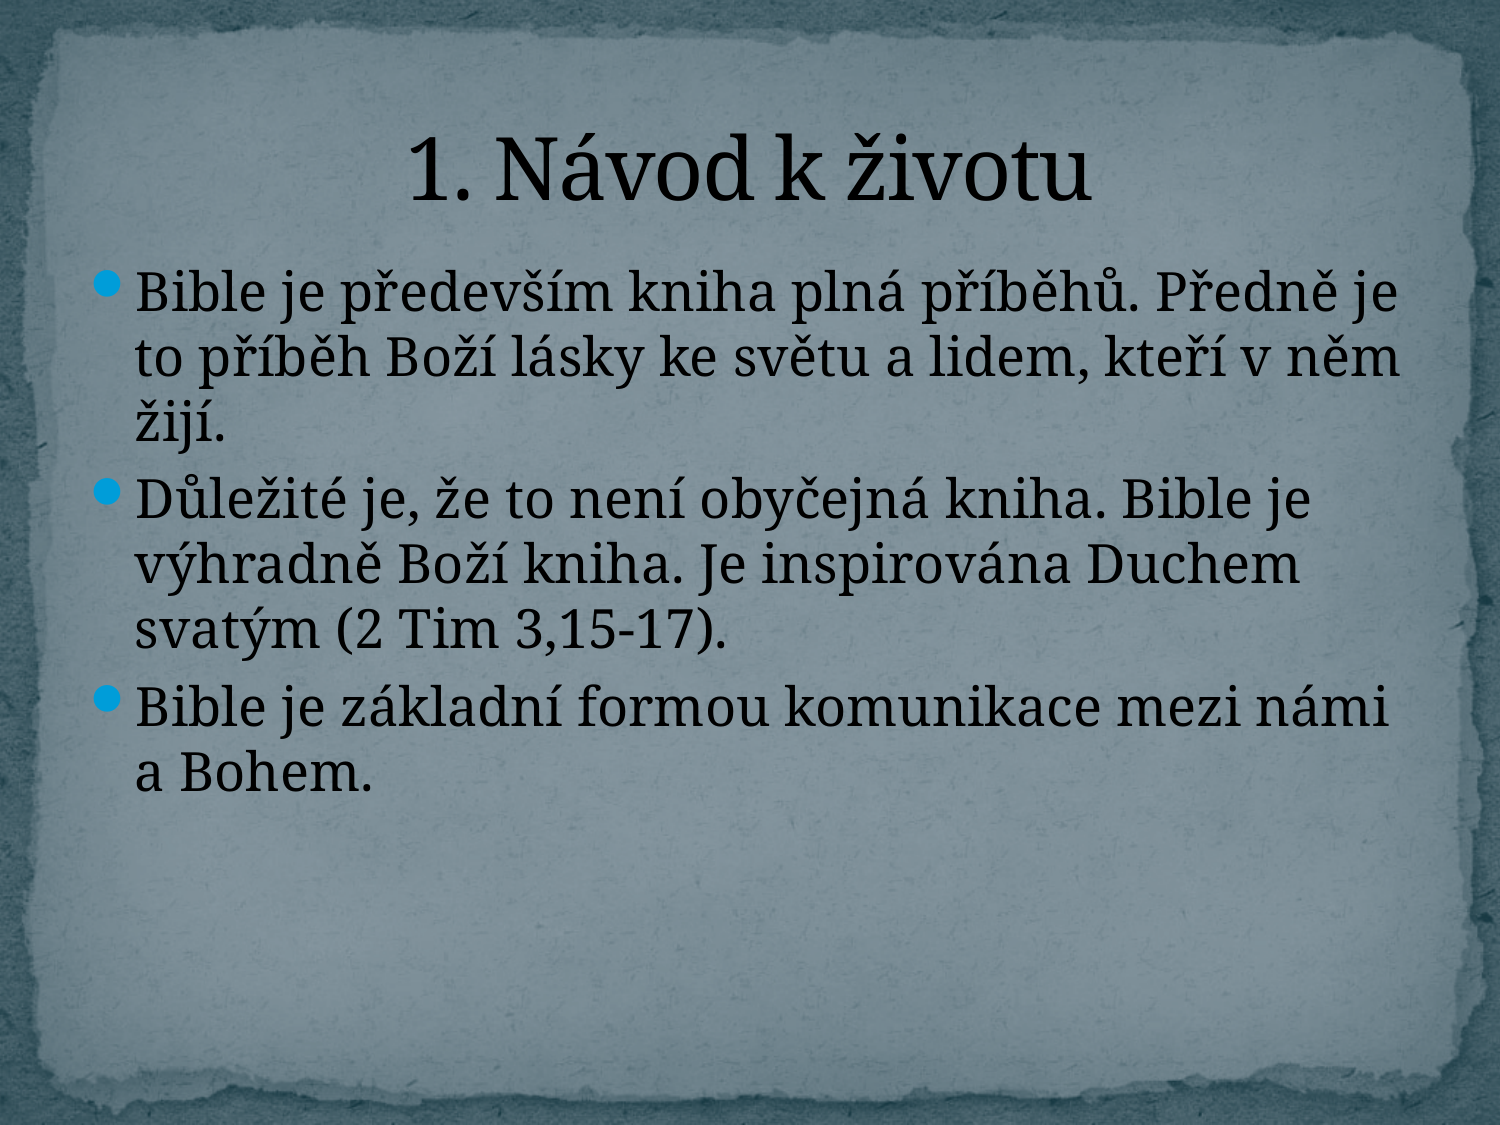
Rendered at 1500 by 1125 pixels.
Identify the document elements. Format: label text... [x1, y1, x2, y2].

list Bible je především kniha plná příběhů. Předně je to příběh Boží lásky ke světu a lidem, kteří v něm žijí. Důležité je, že to není obyčejná kniha. Bible je výhradně Boží kniha. Je inspirována Duchem svatým (2 Tim 3,15-17). Bible je základní formou komunikace mezi námi a Bohem. [75, 249, 1425, 1000]
title 1. Návod k životu [74, 24, 1425, 225]
